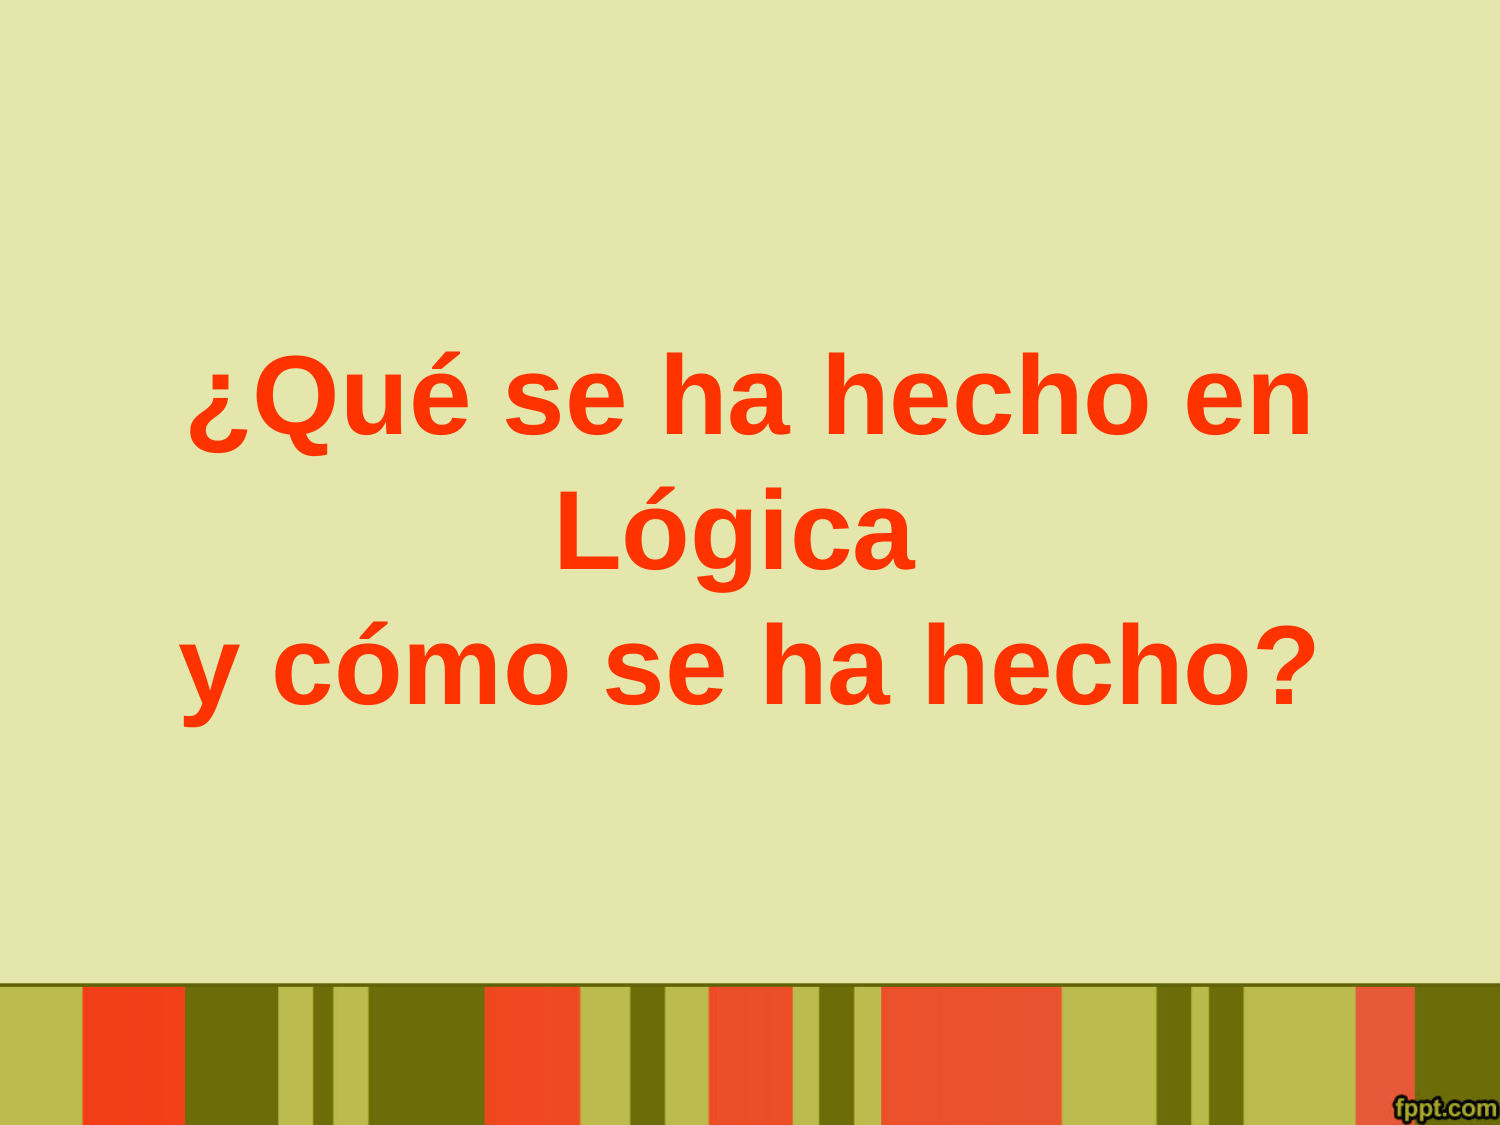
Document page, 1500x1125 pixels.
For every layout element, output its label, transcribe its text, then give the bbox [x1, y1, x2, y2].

picture [0, 0, 1500, 1125]
text_box ¿Qué se ha hecho en Lógica y cómo se ha hecho? [93, 314, 1407, 735]
